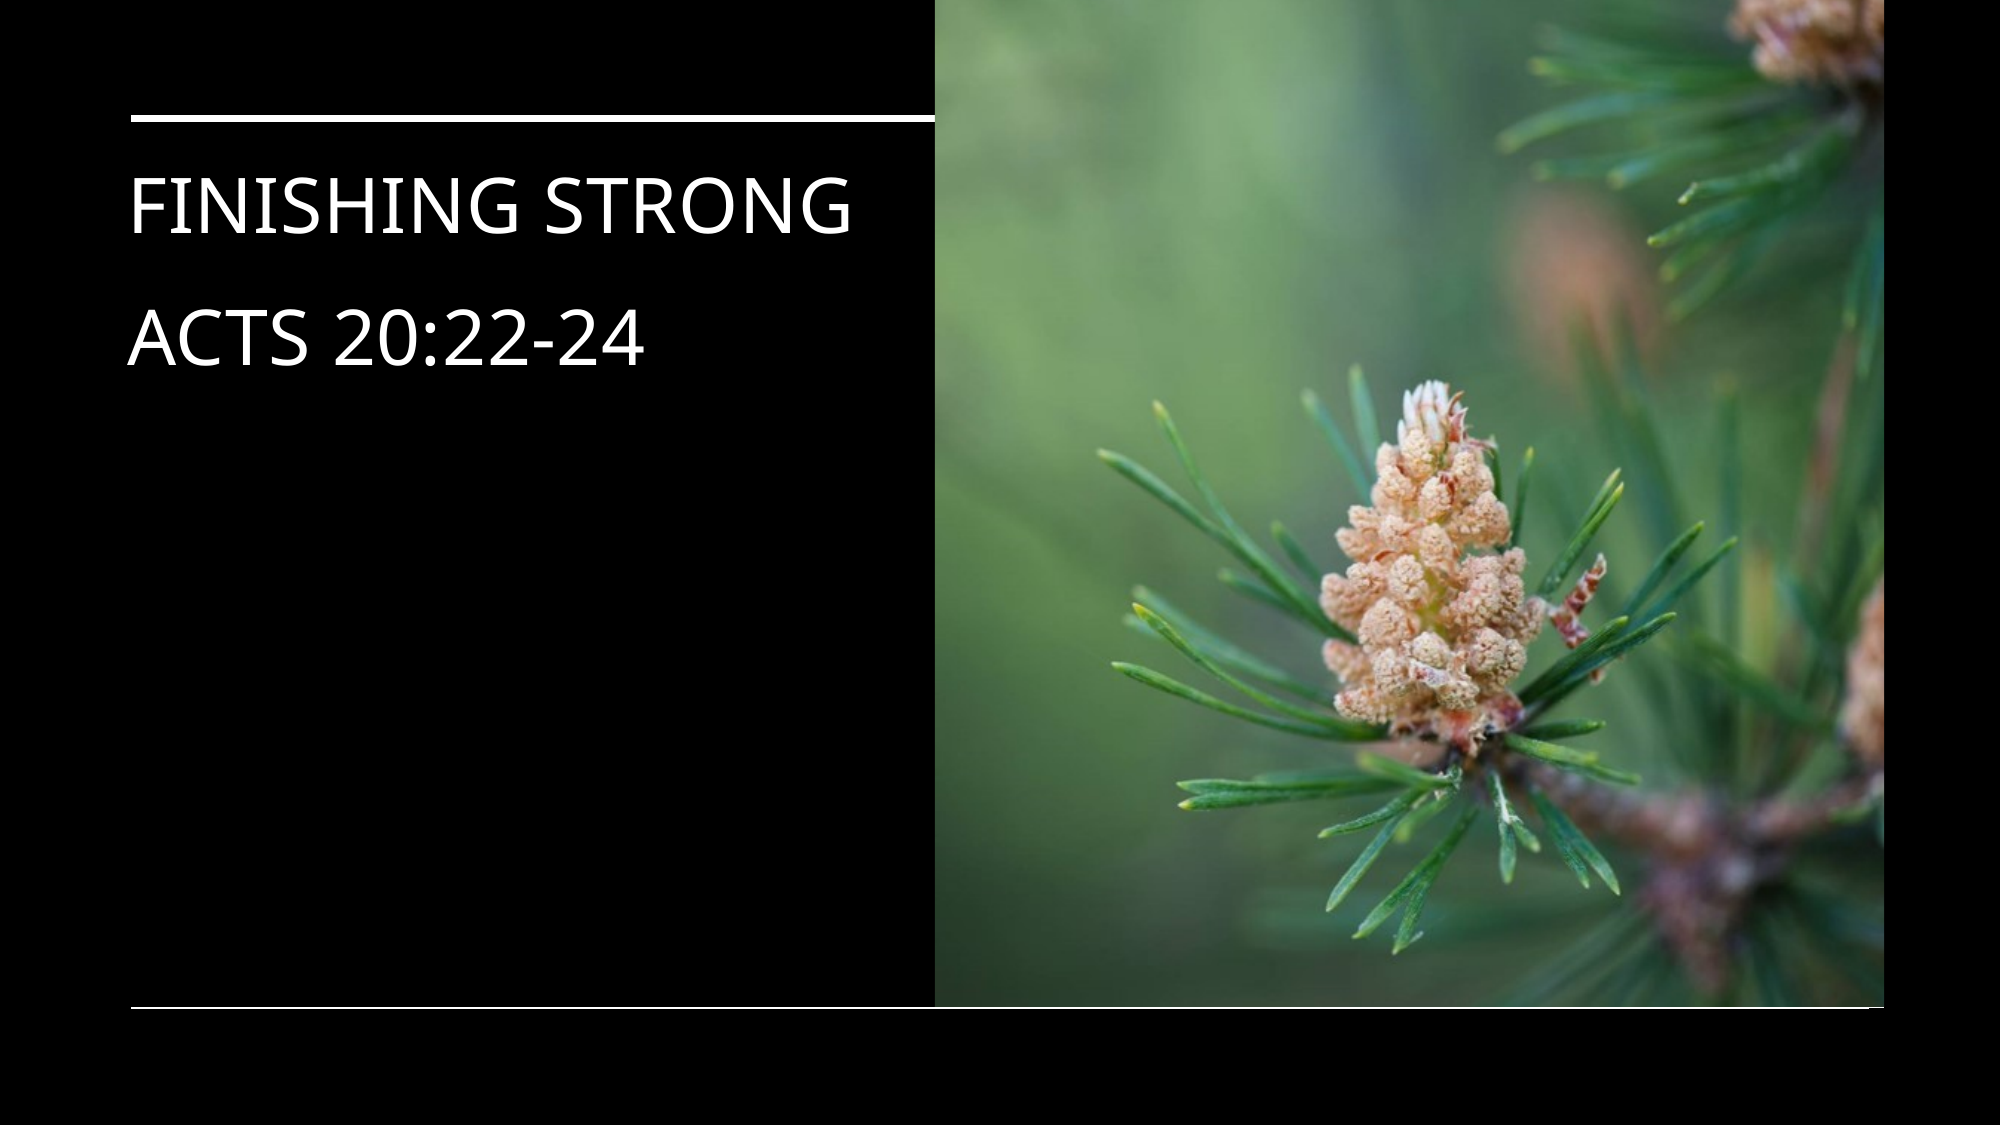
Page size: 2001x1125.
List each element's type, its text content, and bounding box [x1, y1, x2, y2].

title Finishing strong [112, 149, 888, 281]
picture [934, 0, 1885, 1007]
text_box Acts 20:22-24 [112, 281, 888, 546]
